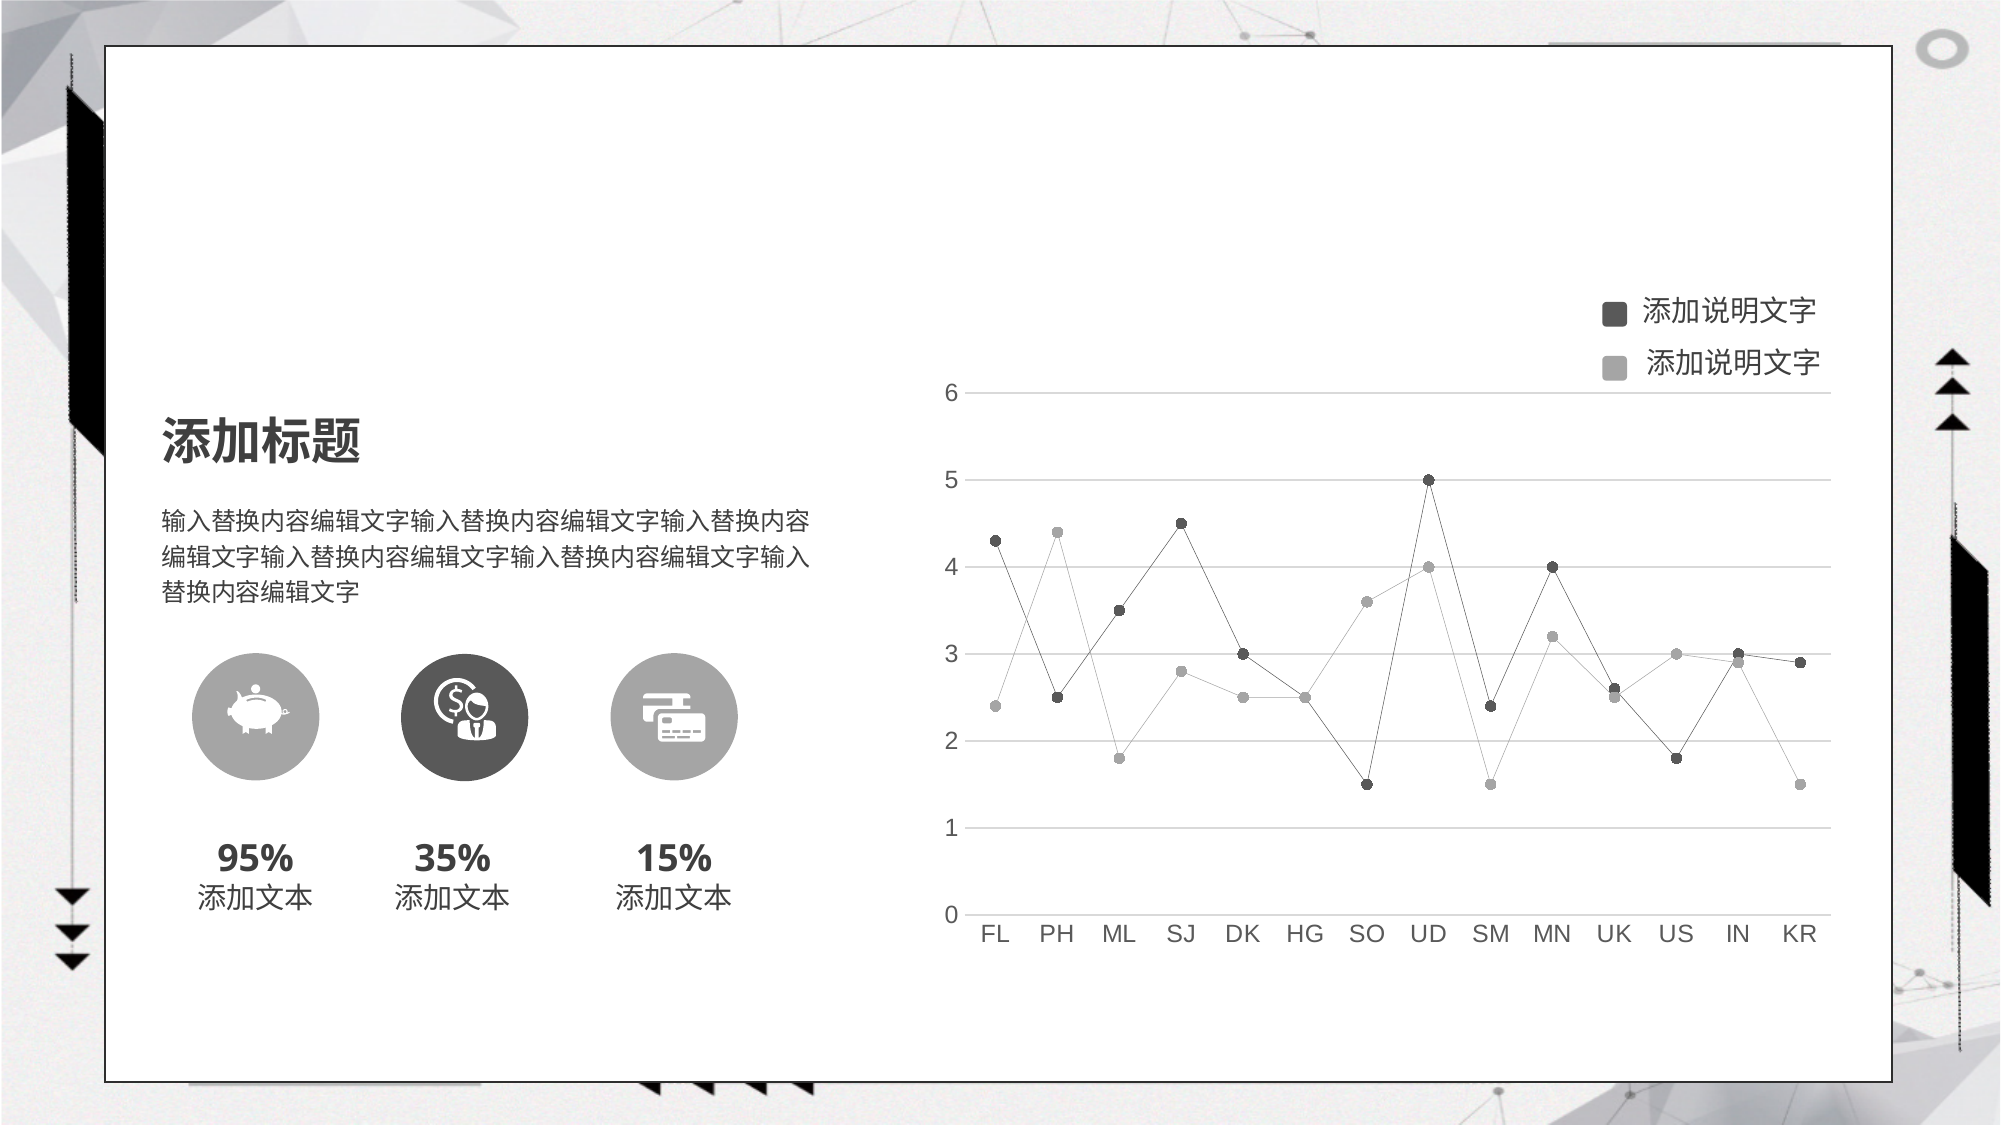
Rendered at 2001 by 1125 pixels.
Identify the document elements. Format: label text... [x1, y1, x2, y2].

chart [926, 368, 1850, 960]
text_box 添加说明文字 [1627, 285, 1834, 335]
text_box [1601, 354, 1629, 368]
text_box 95% 添加文本 [182, 826, 330, 922]
text_box [465, 692, 489, 721]
text_box [400, 652, 530, 783]
text_box 添加标题 输入替换内容编辑文字输入替换内容编辑文字输入替换内容编辑文字输入替换内容编辑文字输入替换内容编辑文字输入替换内容编辑文字 [146, 401, 846, 615]
text_box [657, 713, 706, 742]
picture [0, 0, 2001, 1125]
text_box [1601, 300, 1629, 328]
text_box 添加说明文字 [1631, 337, 1837, 368]
text_box 15% 添加文本 [600, 826, 748, 922]
text_box 35% 添加文本 [379, 826, 527, 922]
text_box [191, 652, 321, 782]
text_box [457, 720, 496, 741]
text_box [609, 652, 739, 782]
text_box [433, 678, 476, 724]
text_box [643, 693, 691, 722]
text_box [227, 684, 290, 734]
